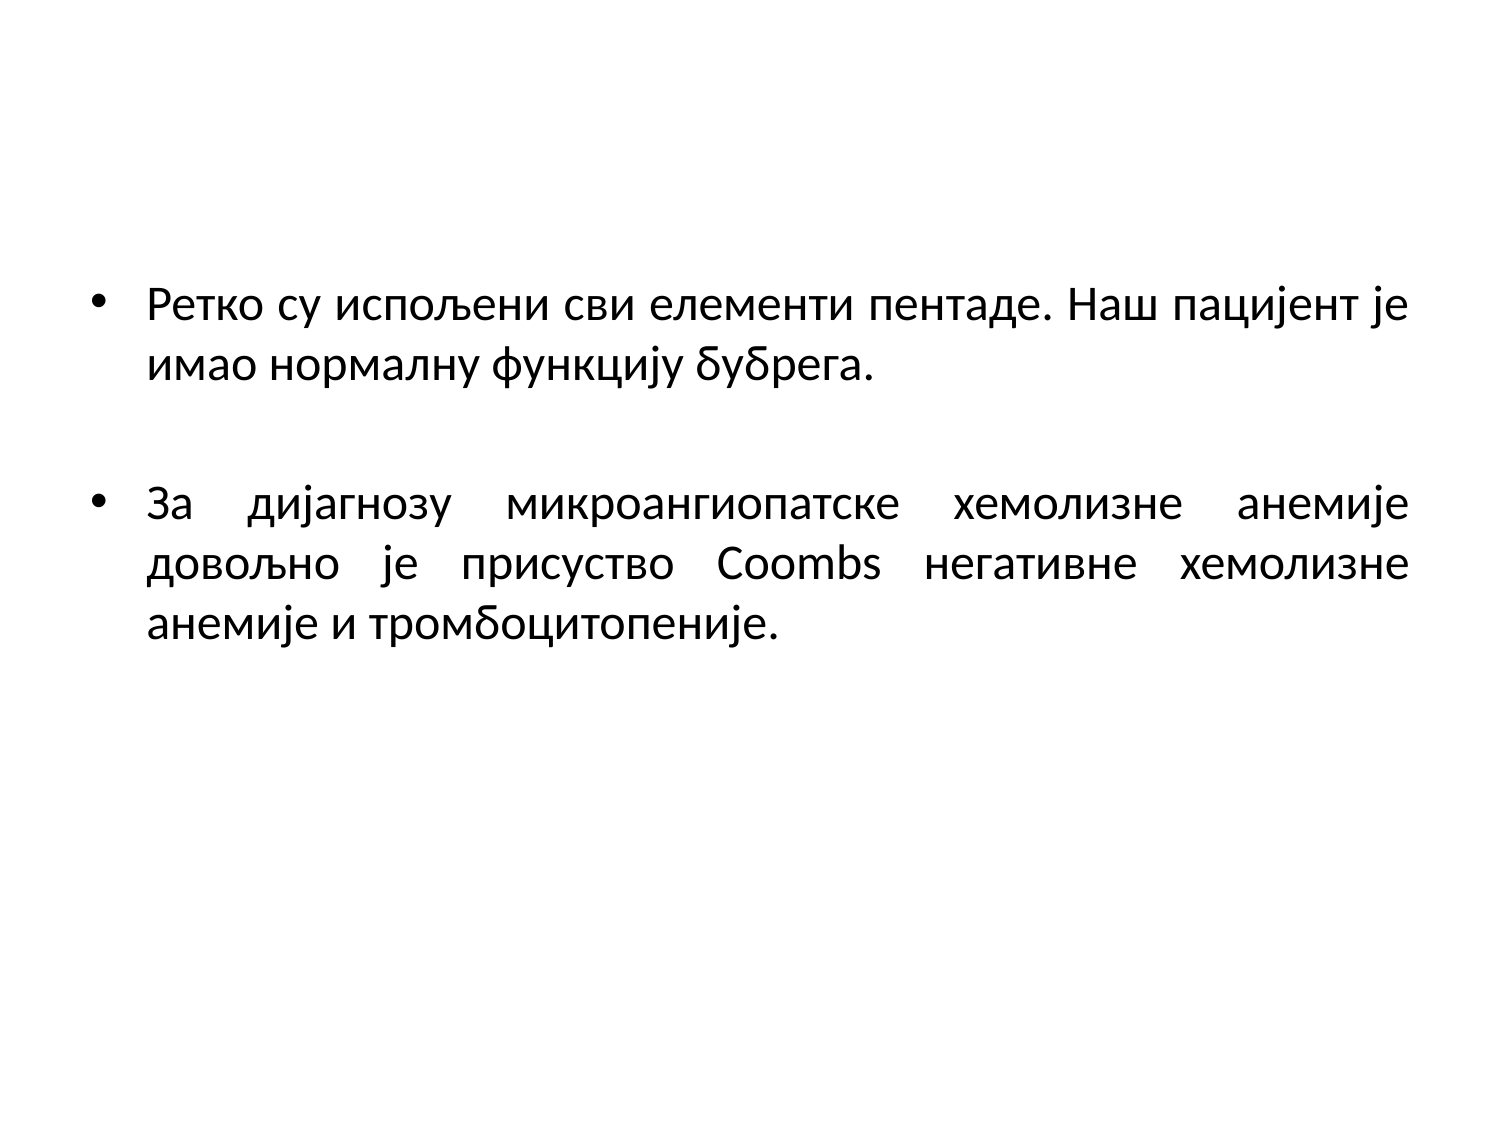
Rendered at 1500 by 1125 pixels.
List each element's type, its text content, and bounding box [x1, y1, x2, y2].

list Ретко су испољени сви елементи пентаде. Наш пацијент је имао нормалну функцију бубрега. За дијагнозу микроангиопатске хемолизне анемије довољно је присуство Coombs негативне хемолизне анемије и тромбоцитопеније. [75, 262, 1425, 1005]
